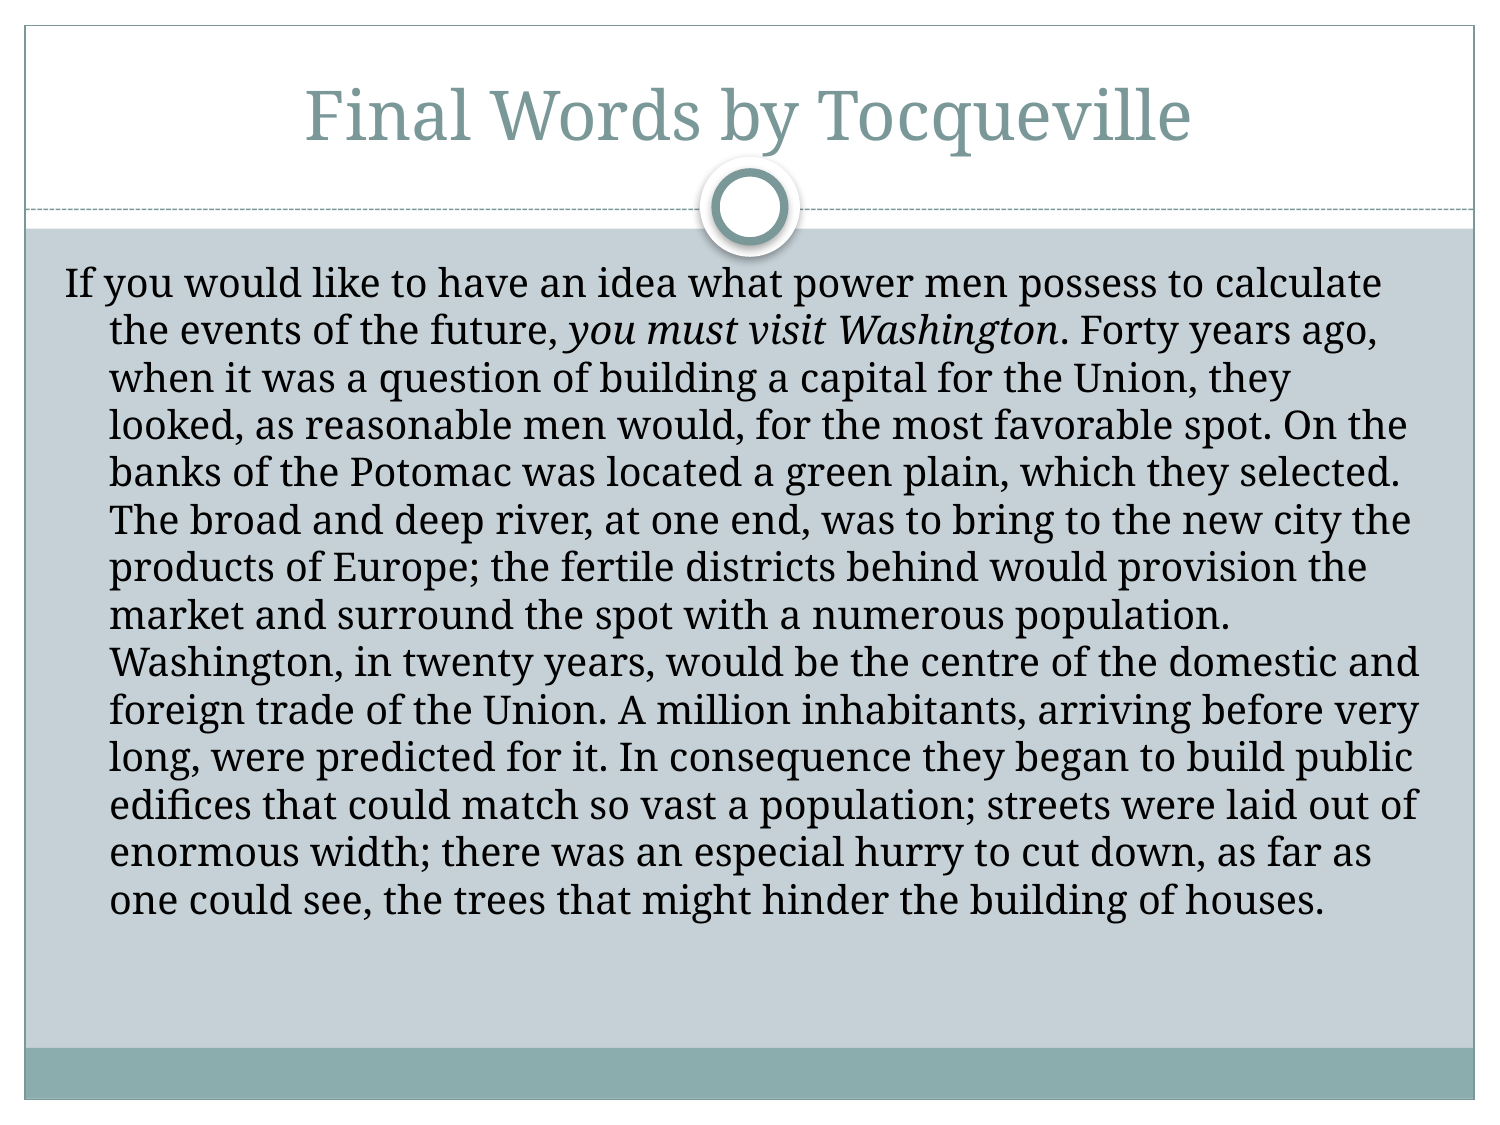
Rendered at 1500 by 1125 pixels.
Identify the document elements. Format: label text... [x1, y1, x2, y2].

title Final Words by Tocqueville [49, 37, 1450, 163]
list If you would like to have an idea what power men possess to calculate the events of the future, you must visit Washington. Forty years ago, when it was a question of building a capital for the Union, they looked, as reasonable men would, for the most favorable spot. On the banks of the Potomac was located a green plain, which they selected. The broad and deep river, at one end, was to bring to the new city the products of Europe; the fertile districts behind would provision the market and surround the spot with a numerous population. Washington, in twenty years, would be the centre of the domestic and foreign trade of the Union. A million inhabitants, arriving before very long, were predicted for it. In consequence they began to build public edifices that could match so vast a population; streets were laid out of enormous width; there was an especial hurry to cut down, as far as one could see, the trees that might hinder the building of houses. [49, 249, 1450, 1005]
